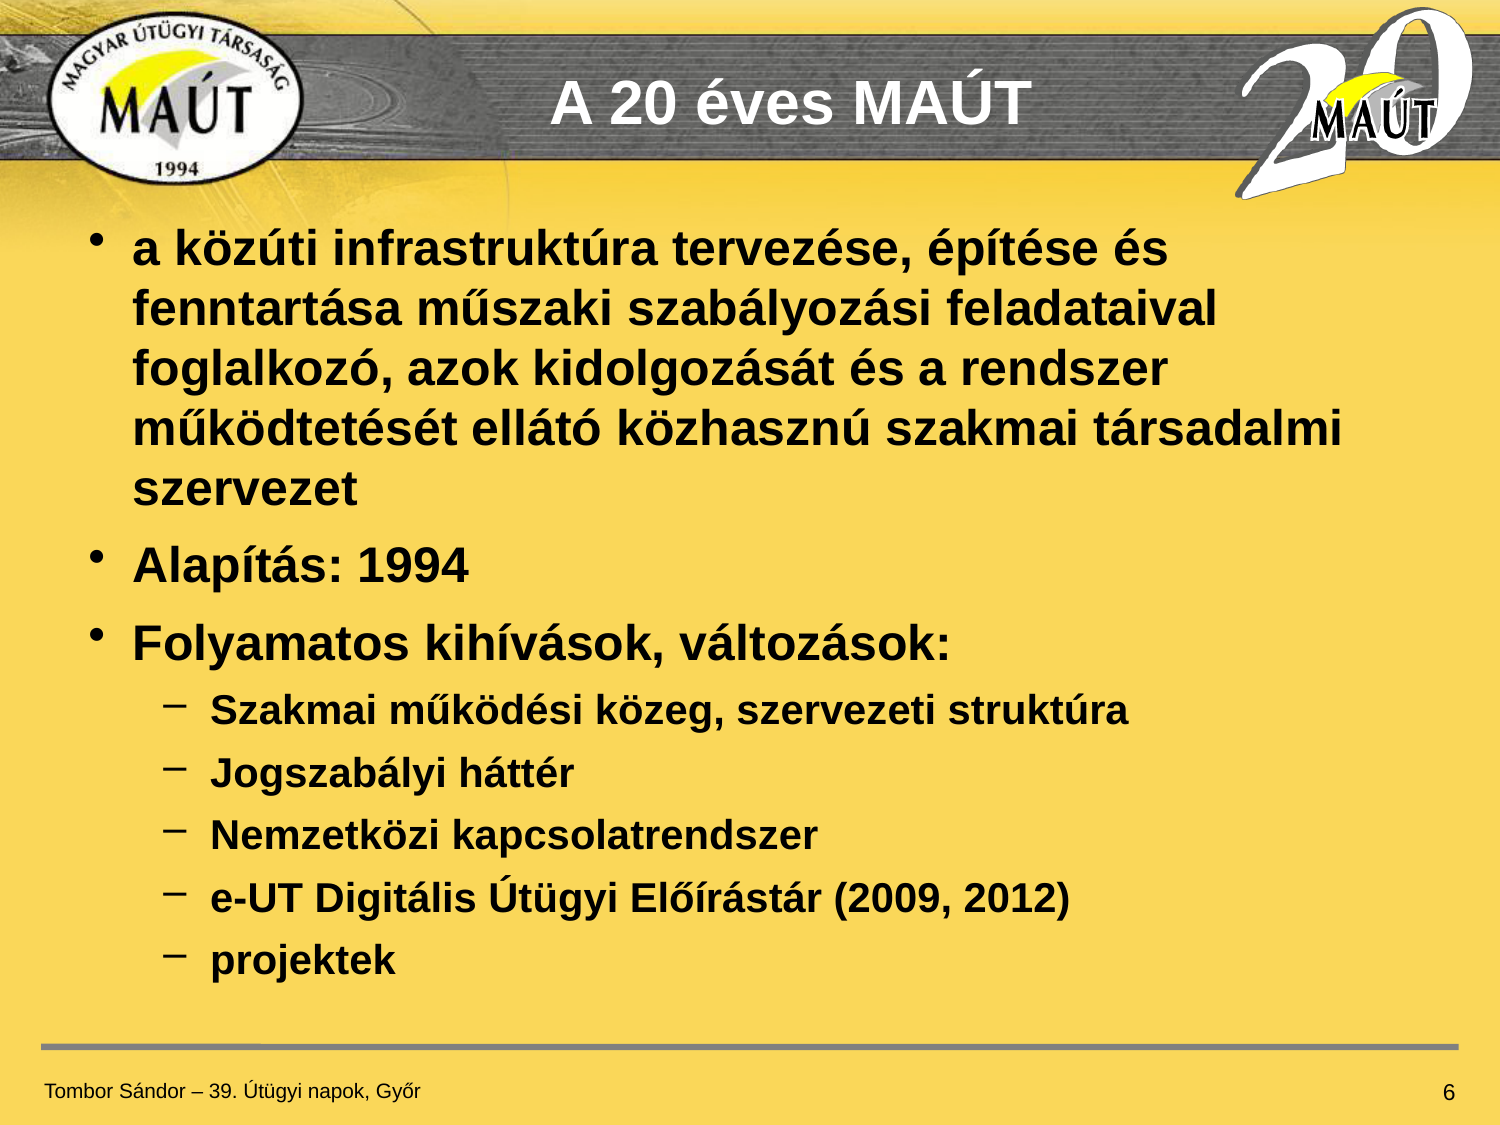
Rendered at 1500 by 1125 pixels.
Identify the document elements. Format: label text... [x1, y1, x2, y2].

text_box A 20 éves MAÚT [301, 54, 1282, 161]
text_box a közúti infrastruktúra tervezése, építése és fenntartása műszaki szabályozási feladataival foglalkozó, azok kidolgozását és a rendszer működtetését ellátó közhasznú szakmai társadalmi szervezet Alapítás: 1994 Folyamatos kihívások, változások: Szakmai működési közeg, szervezeti struktúra Jogszabályi háttér Nemzetközi kapcsolatrendszer e-UT Digitális Útügyi Előírástár (2009, 2012) projektek [73, 207, 1426, 929]
picture [0, 0, 1500, 1125]
